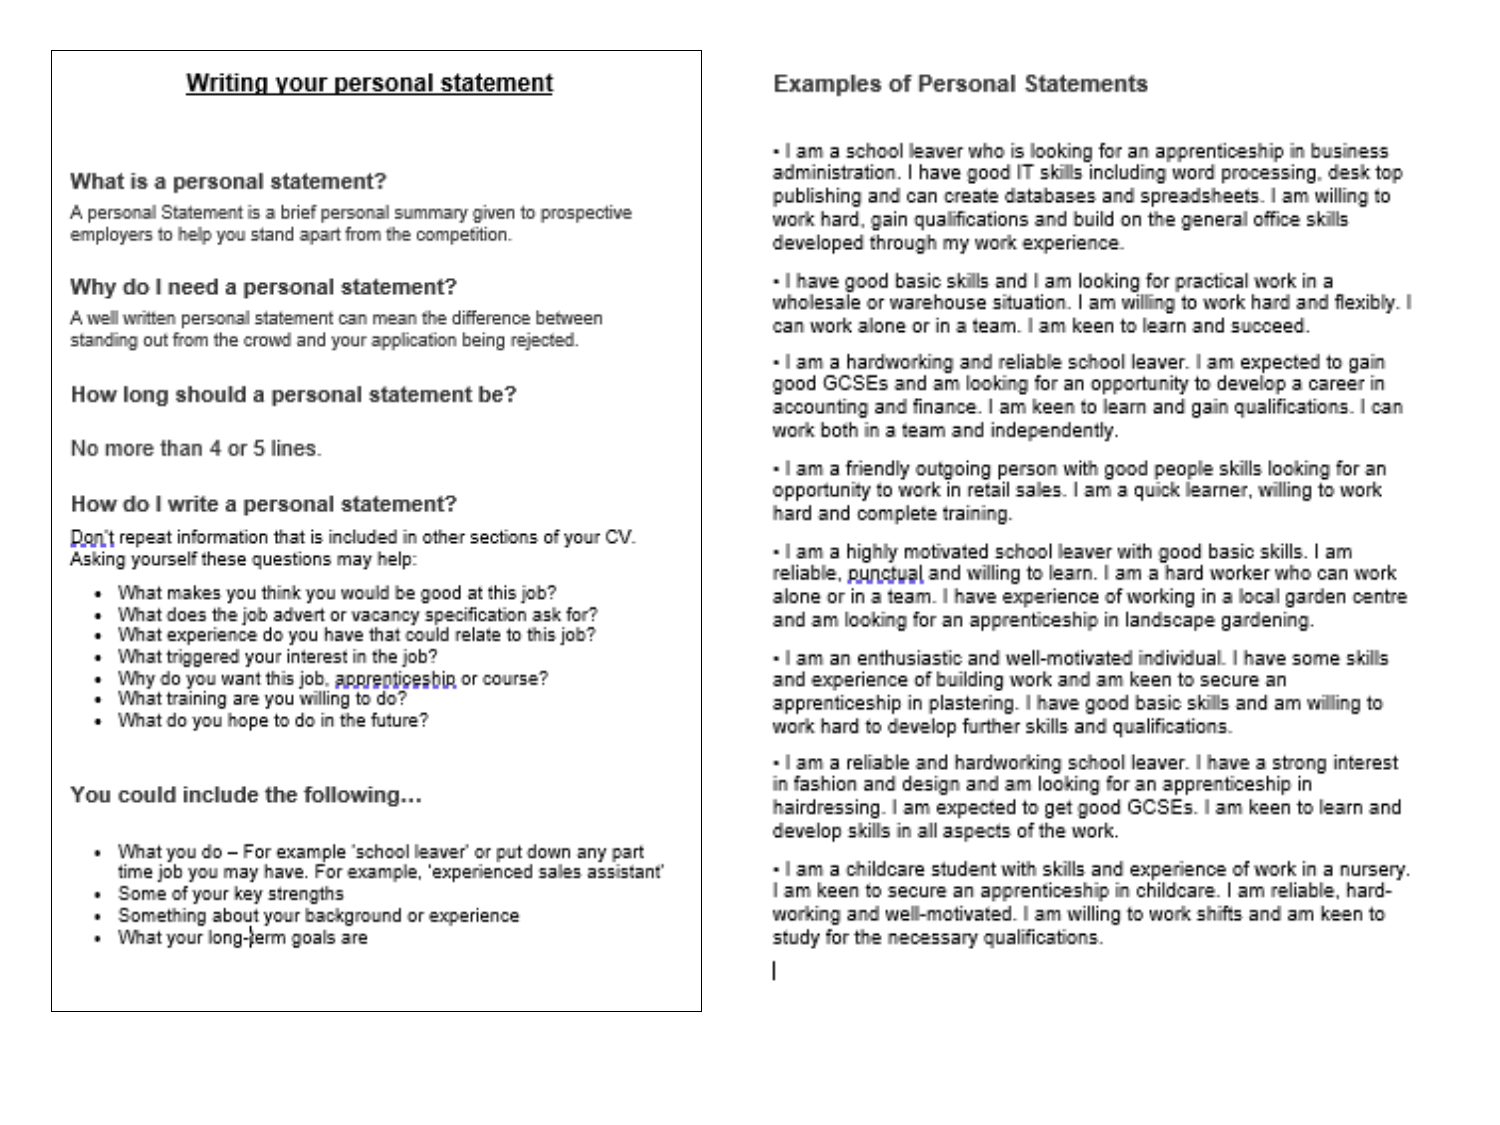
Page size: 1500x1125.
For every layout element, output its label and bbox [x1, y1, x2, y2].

picture [50, 50, 702, 1012]
picture [749, 54, 1448, 1032]
